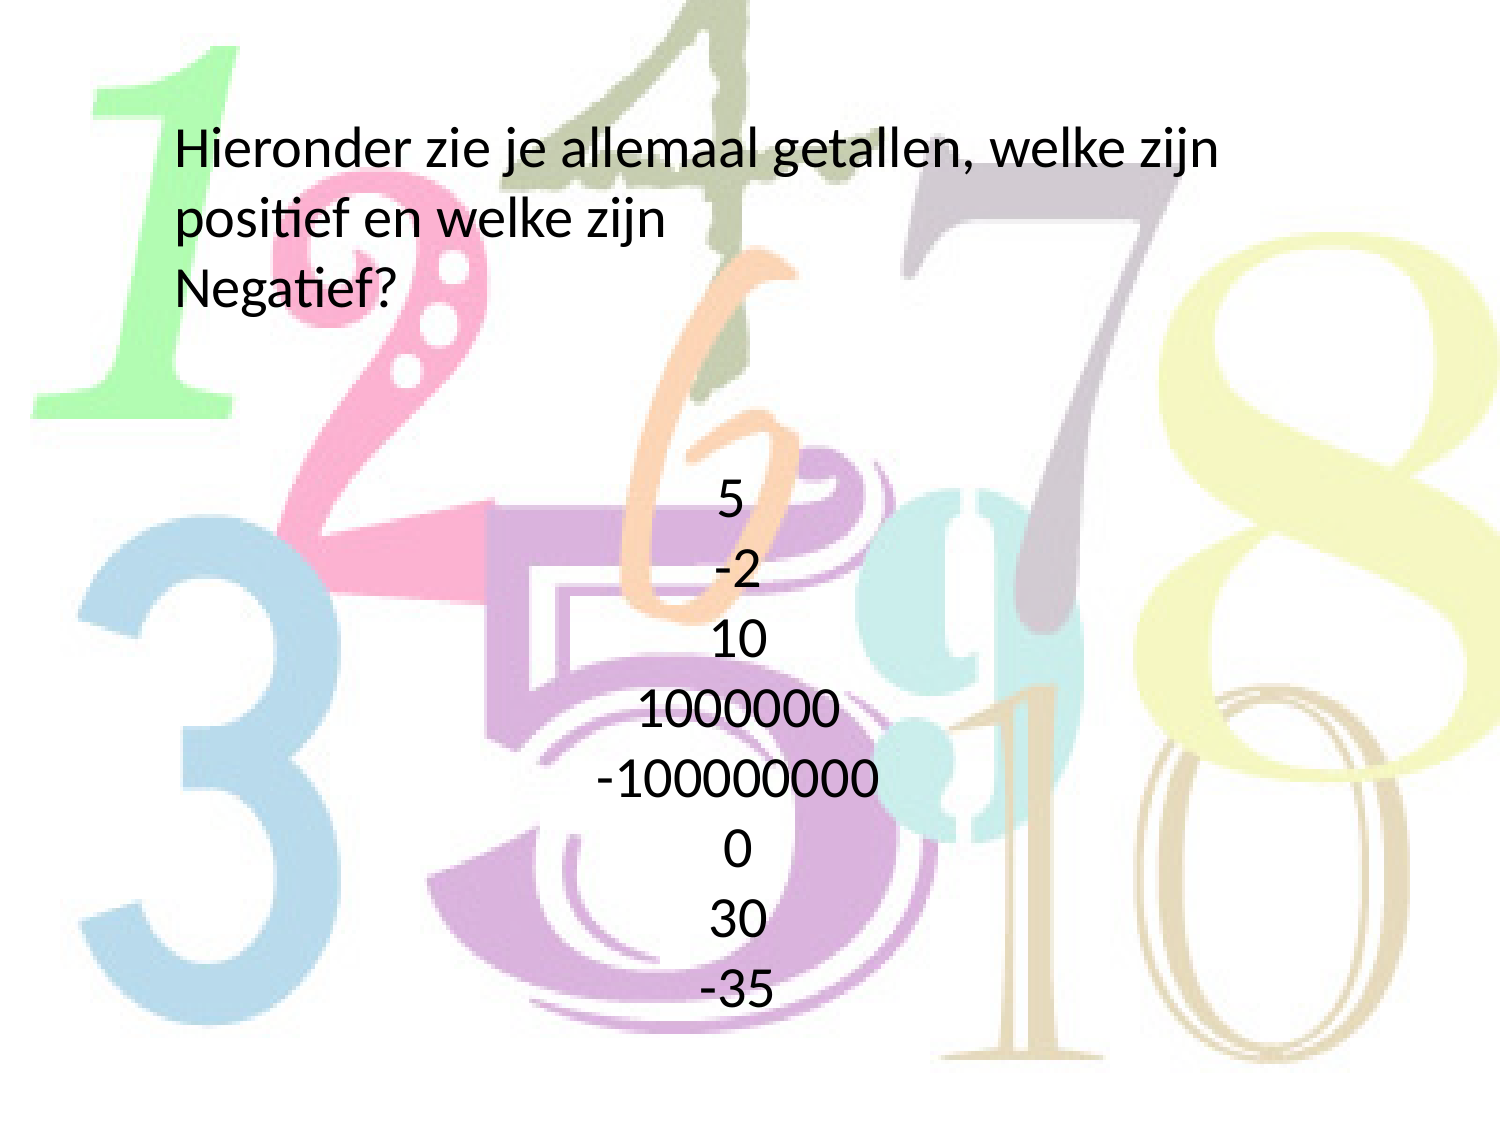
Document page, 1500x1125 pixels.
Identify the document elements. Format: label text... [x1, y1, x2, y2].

text_box Hieronder zie je allemaal getallen, welke zijn positief en welke zijn Negatief? 5 -2 10 1000000 -100000000 0 30 -35 [159, 101, 1317, 1027]
